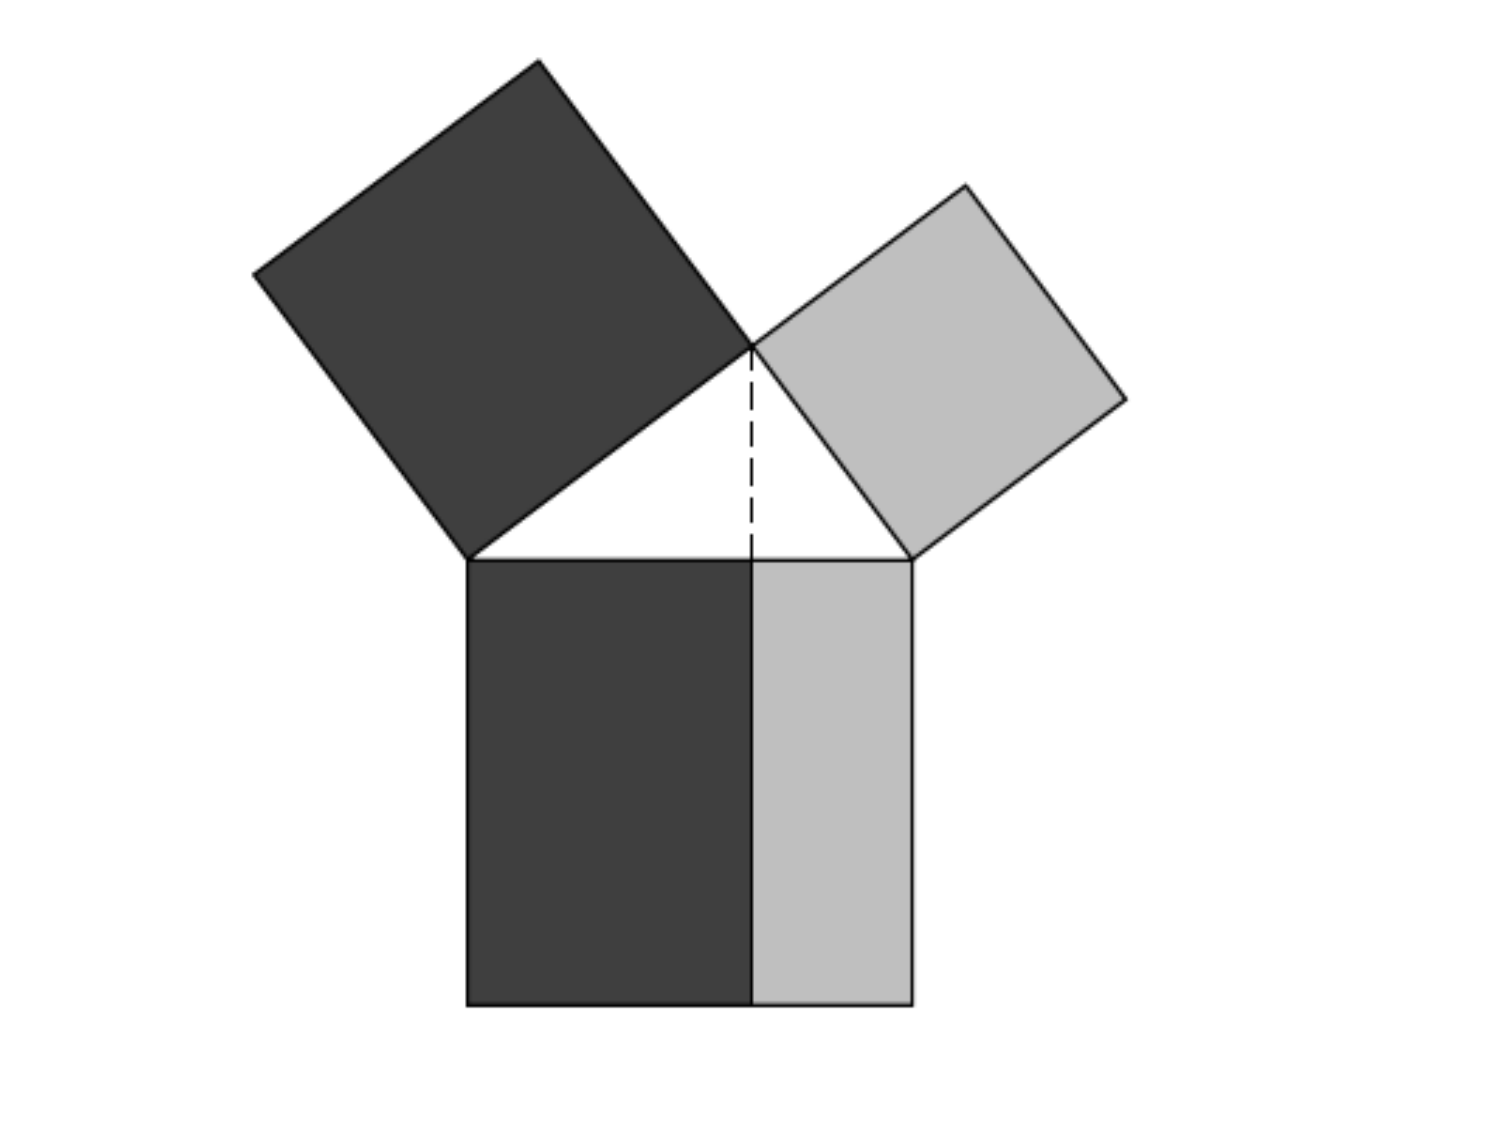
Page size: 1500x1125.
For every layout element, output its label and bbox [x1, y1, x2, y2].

picture [52, 42, 1377, 1043]
